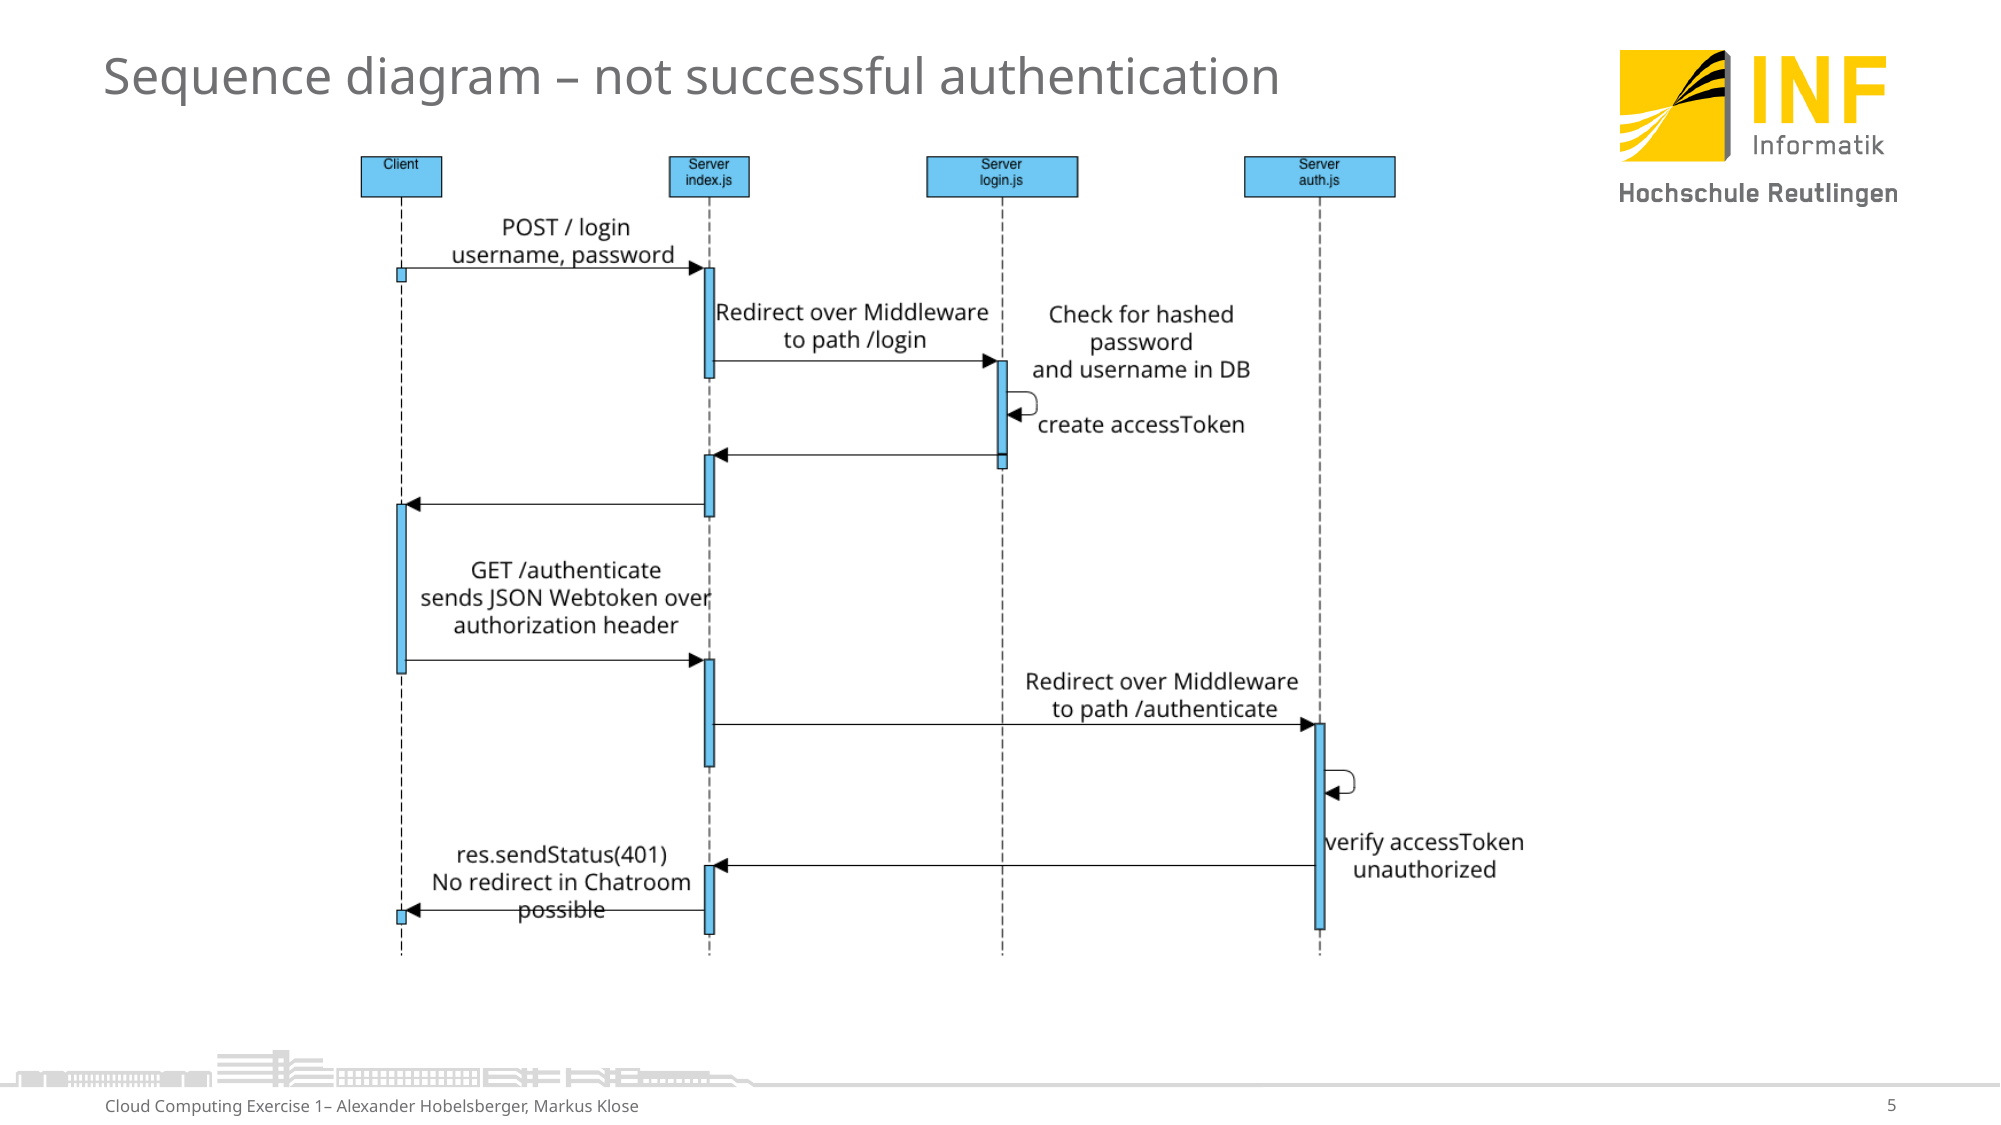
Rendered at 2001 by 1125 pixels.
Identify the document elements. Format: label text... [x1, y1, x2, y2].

title Sequence diagram – not successful authentication [103, 51, 1473, 164]
slide_number 5 [1752, 1087, 1897, 1125]
footer Cloud Computing Exercise 1– Alexander Hobelsberger, Markus Klose [105, 1087, 1576, 1125]
picture [323, 114, 1547, 1068]
picture [1620, 50, 1897, 207]
